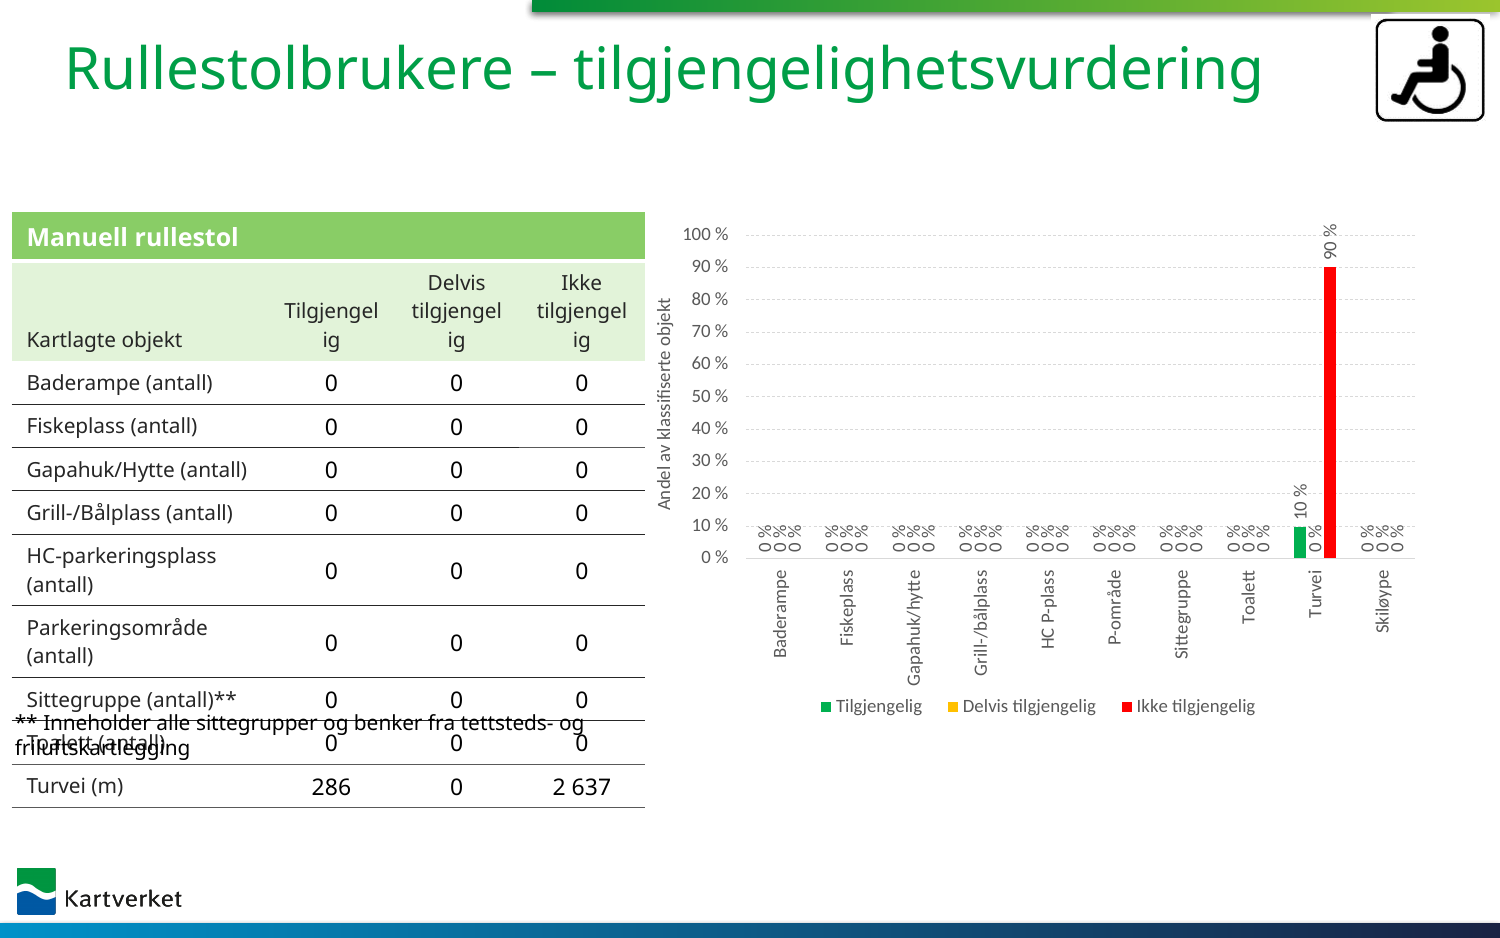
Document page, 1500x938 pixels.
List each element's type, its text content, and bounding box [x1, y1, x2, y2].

table_cell Sittegruppe (antall)** [12, 678, 269, 702]
table_cell 0 [269, 606, 394, 677]
table_cell 0 [519, 535, 638, 605]
table_cell 0 [519, 491, 638, 534]
table_cell 0 [519, 361, 638, 404]
table_cell Delvis tilgjengelig [394, 263, 519, 361]
picture [1371, 13, 1491, 127]
table_cell Kartlagte objekt [12, 263, 269, 361]
table_cell 2 637 [519, 768, 645, 807]
table_cell 0 [394, 606, 519, 677]
table_cell 0 [519, 606, 638, 677]
table_cell 0 [269, 678, 394, 702]
table_cell 286 [269, 768, 394, 807]
table_cell 0 [519, 448, 638, 490]
table_cell 0 [394, 405, 519, 447]
table_cell 0 [269, 491, 394, 534]
table_cell HC-parkeringsplass (antall) [12, 535, 269, 605]
table_cell Parkeringsområde (antall) [12, 606, 269, 677]
picture [643, 218, 1427, 728]
text_box ** Inneholder alle sittegrupper og benker fra tettsteds- og friluftskartlegging [0, 702, 745, 768]
table_cell Fiskeplass (antall) [12, 405, 269, 447]
table_cell 0 [269, 361, 394, 404]
table_cell 0 [394, 768, 519, 807]
table_cell Tilgjengelig [269, 263, 394, 361]
table_cell Turvei (m) [12, 768, 269, 807]
table_cell 0 [394, 535, 519, 605]
table_cell Grill-/Bålplass (antall) [12, 491, 269, 534]
table_cell 0 [269, 535, 394, 605]
table_cell Gapahuk/Hytte (antall) [12, 448, 269, 490]
table_cell 0 [269, 405, 394, 447]
table_cell 0 [394, 361, 519, 404]
table_cell Ikke tilgjengelig [519, 263, 638, 361]
table_cell 0 [394, 448, 519, 490]
text_box Rullestolbrukere – tilgjengelighetsvurdering [49, 12, 1372, 109]
table_cell 0 [394, 678, 519, 702]
table_cell 0 [519, 405, 638, 447]
table_cell 0 [269, 448, 394, 490]
table_cell Baderampe (antall) [12, 361, 269, 404]
table_cell 0 [394, 491, 519, 534]
table_cell 0 [519, 678, 638, 702]
table_header Manuell rullestol [12, 212, 645, 259]
